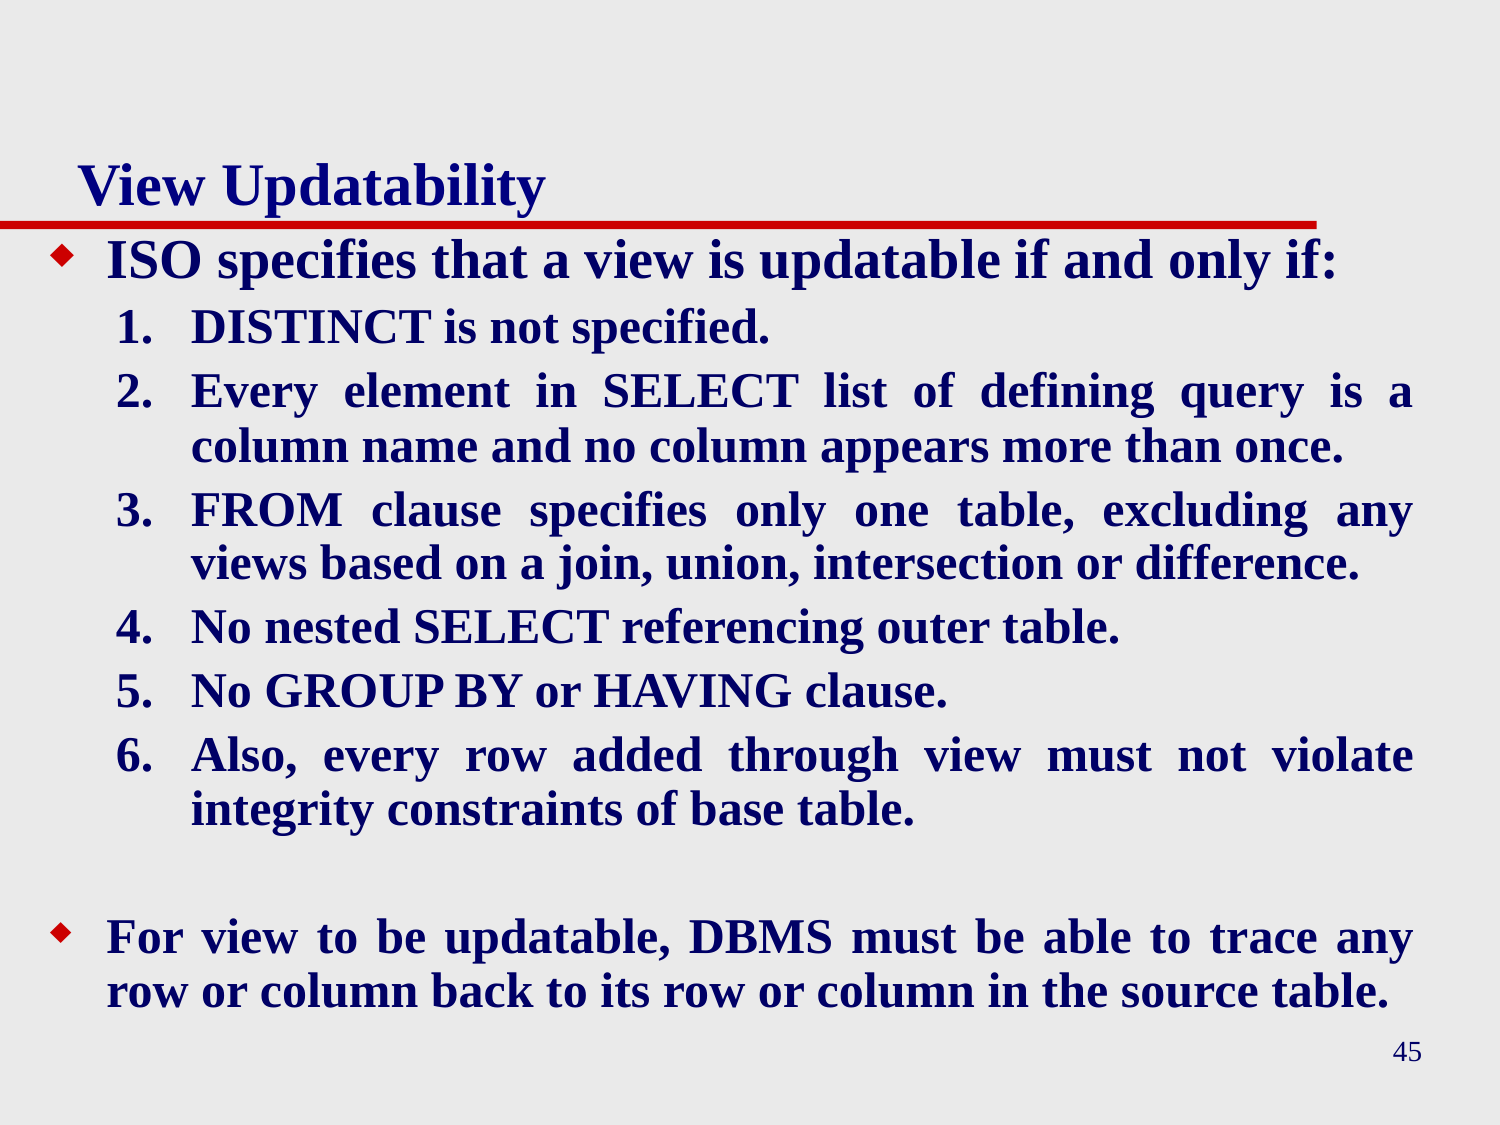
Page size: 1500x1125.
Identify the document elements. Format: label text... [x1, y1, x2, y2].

list ISO specifies that a view is updatable if and only if: DISTINCT is not specified. Every element in SELECT list of defining query is a column name and no column appears more than once. FROM clause specifies only one table, excluding any views based on a join, union, intersection or difference. No nested SELECT referencing outer table. No GROUP BY or HAVING clause. Also, every row added through view must not violate integrity constraints of base table. For view to be updatable, DBMS must be able to trace any row or column back to its row or column in the source table. [34, 222, 1430, 898]
slide_number 45 [1124, 1012, 1438, 1088]
title View Updatability [62, 43, 1338, 222]
